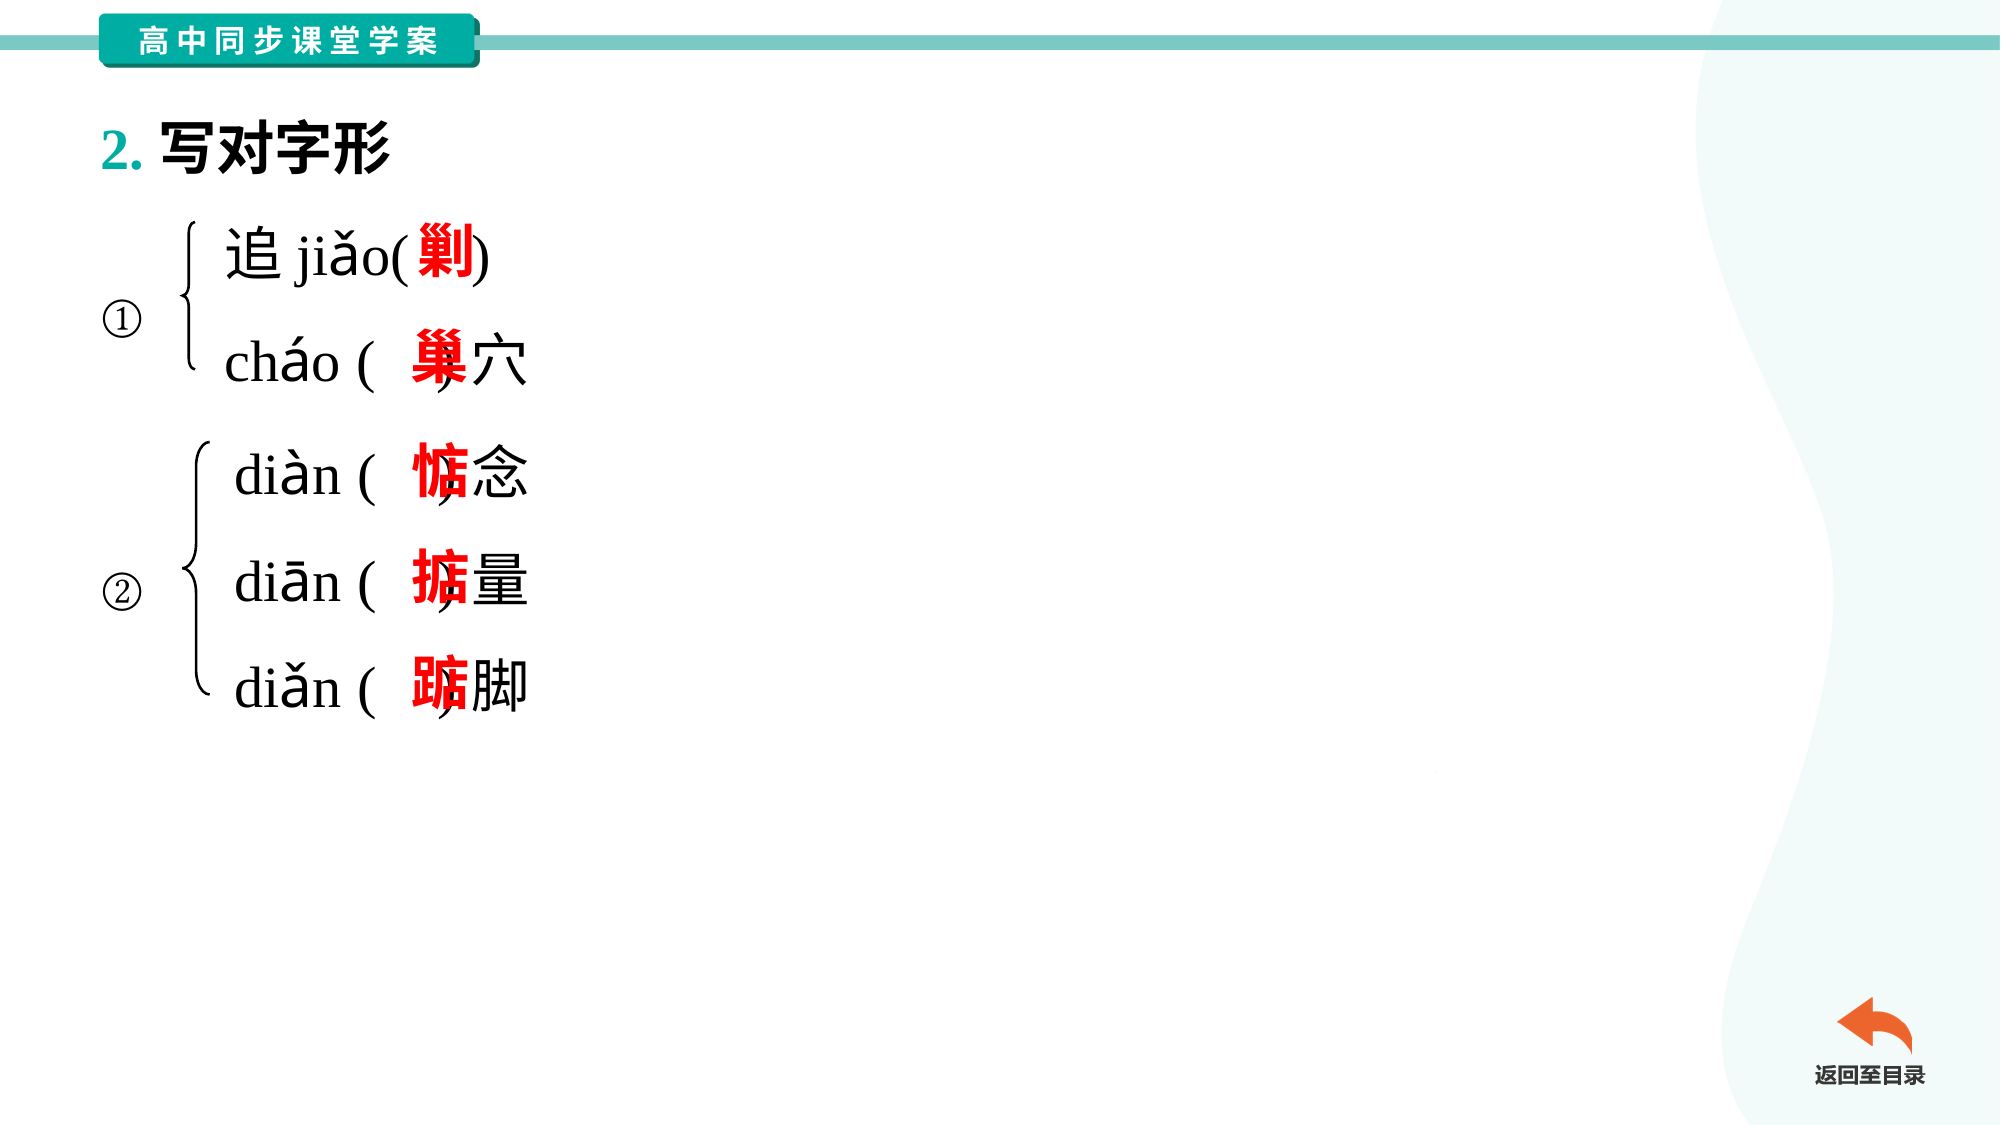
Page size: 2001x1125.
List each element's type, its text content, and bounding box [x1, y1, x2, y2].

text_box [181, 221, 196, 370]
text_box ② [100, 515, 187, 622]
text_box diàn ( )念 diān ( )量 diǎn ( )脚 [234, 400, 611, 719]
text_box 2.写对字形 [100, 76, 1899, 181]
text_box 追jiǎo( ) cháo ( )穴 [224, 180, 610, 393]
picture [0, 0, 2000, 1125]
text_box 剿 [395, 181, 497, 284]
text_box 惦 [389, 401, 491, 504]
text_box 巢 [389, 287, 491, 390]
text_box ① [100, 243, 187, 350]
text_box [182, 441, 210, 696]
text_box 踮 [389, 614, 491, 717]
text_box 掂 [389, 507, 491, 610]
